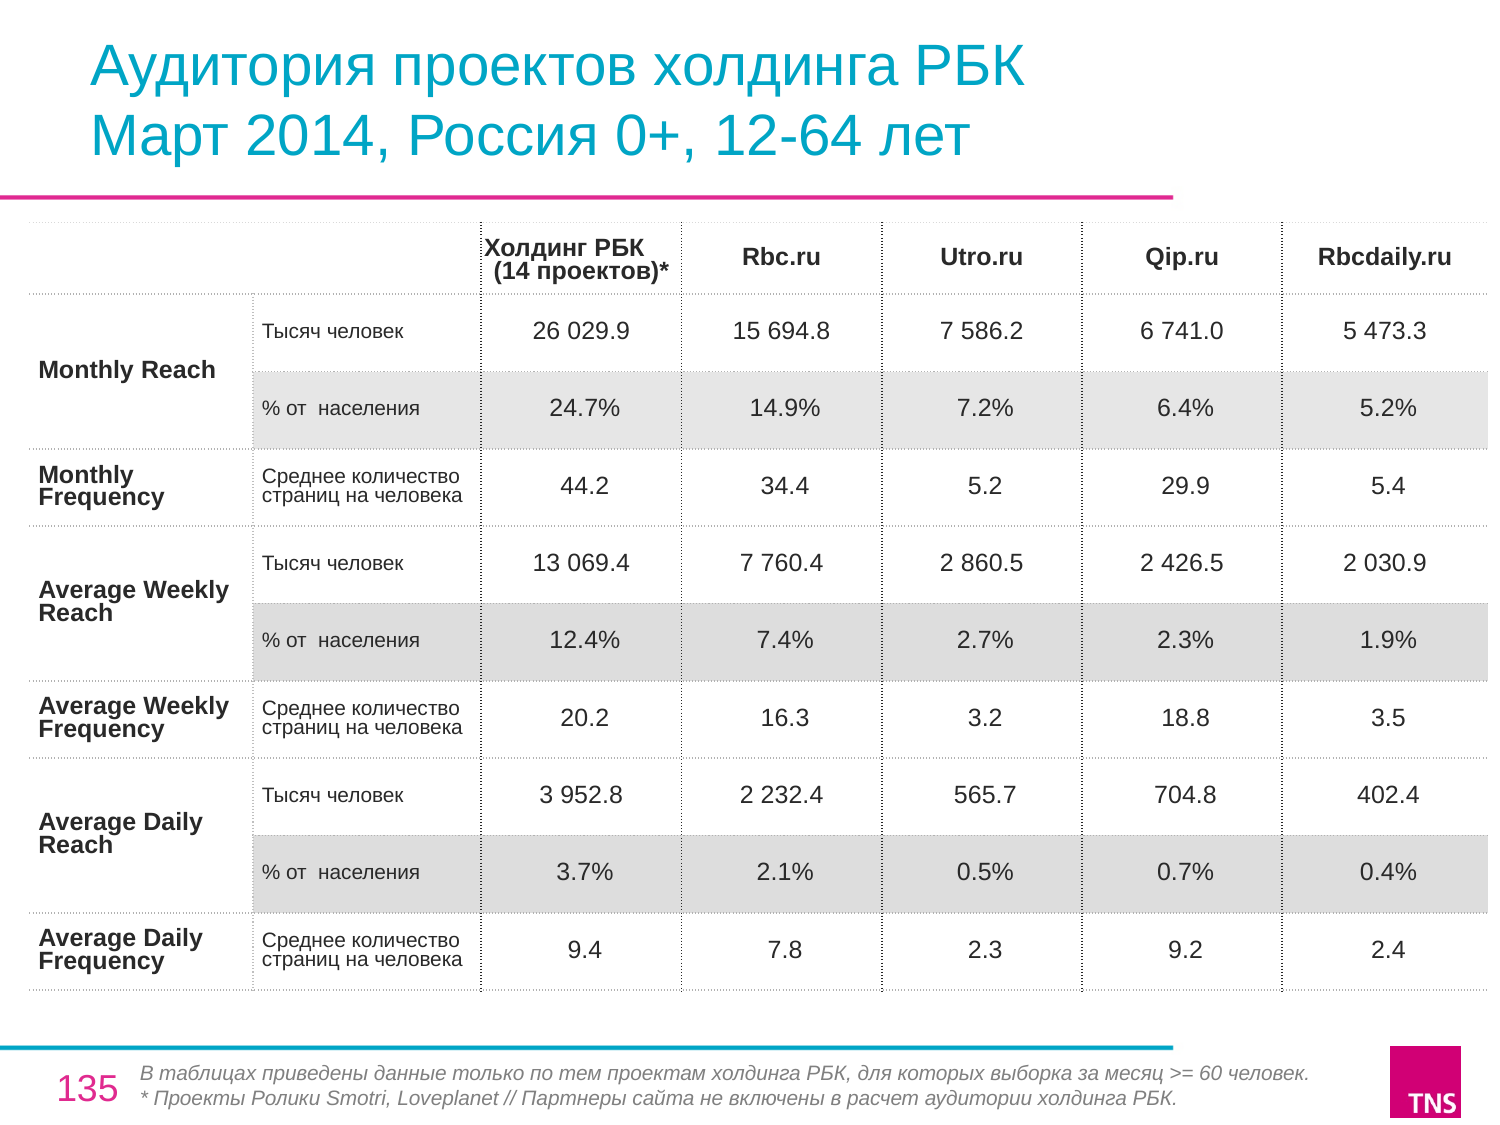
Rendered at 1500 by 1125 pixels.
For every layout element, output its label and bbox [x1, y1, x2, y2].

text_box [124, 1052, 1463, 1117]
slide_number [40, 1055, 392, 1125]
table_cell [29, 294, 1488, 990]
title [74, 8, 1476, 187]
picture [0, 0, 1500, 1125]
table_header [29, 223, 1488, 294]
